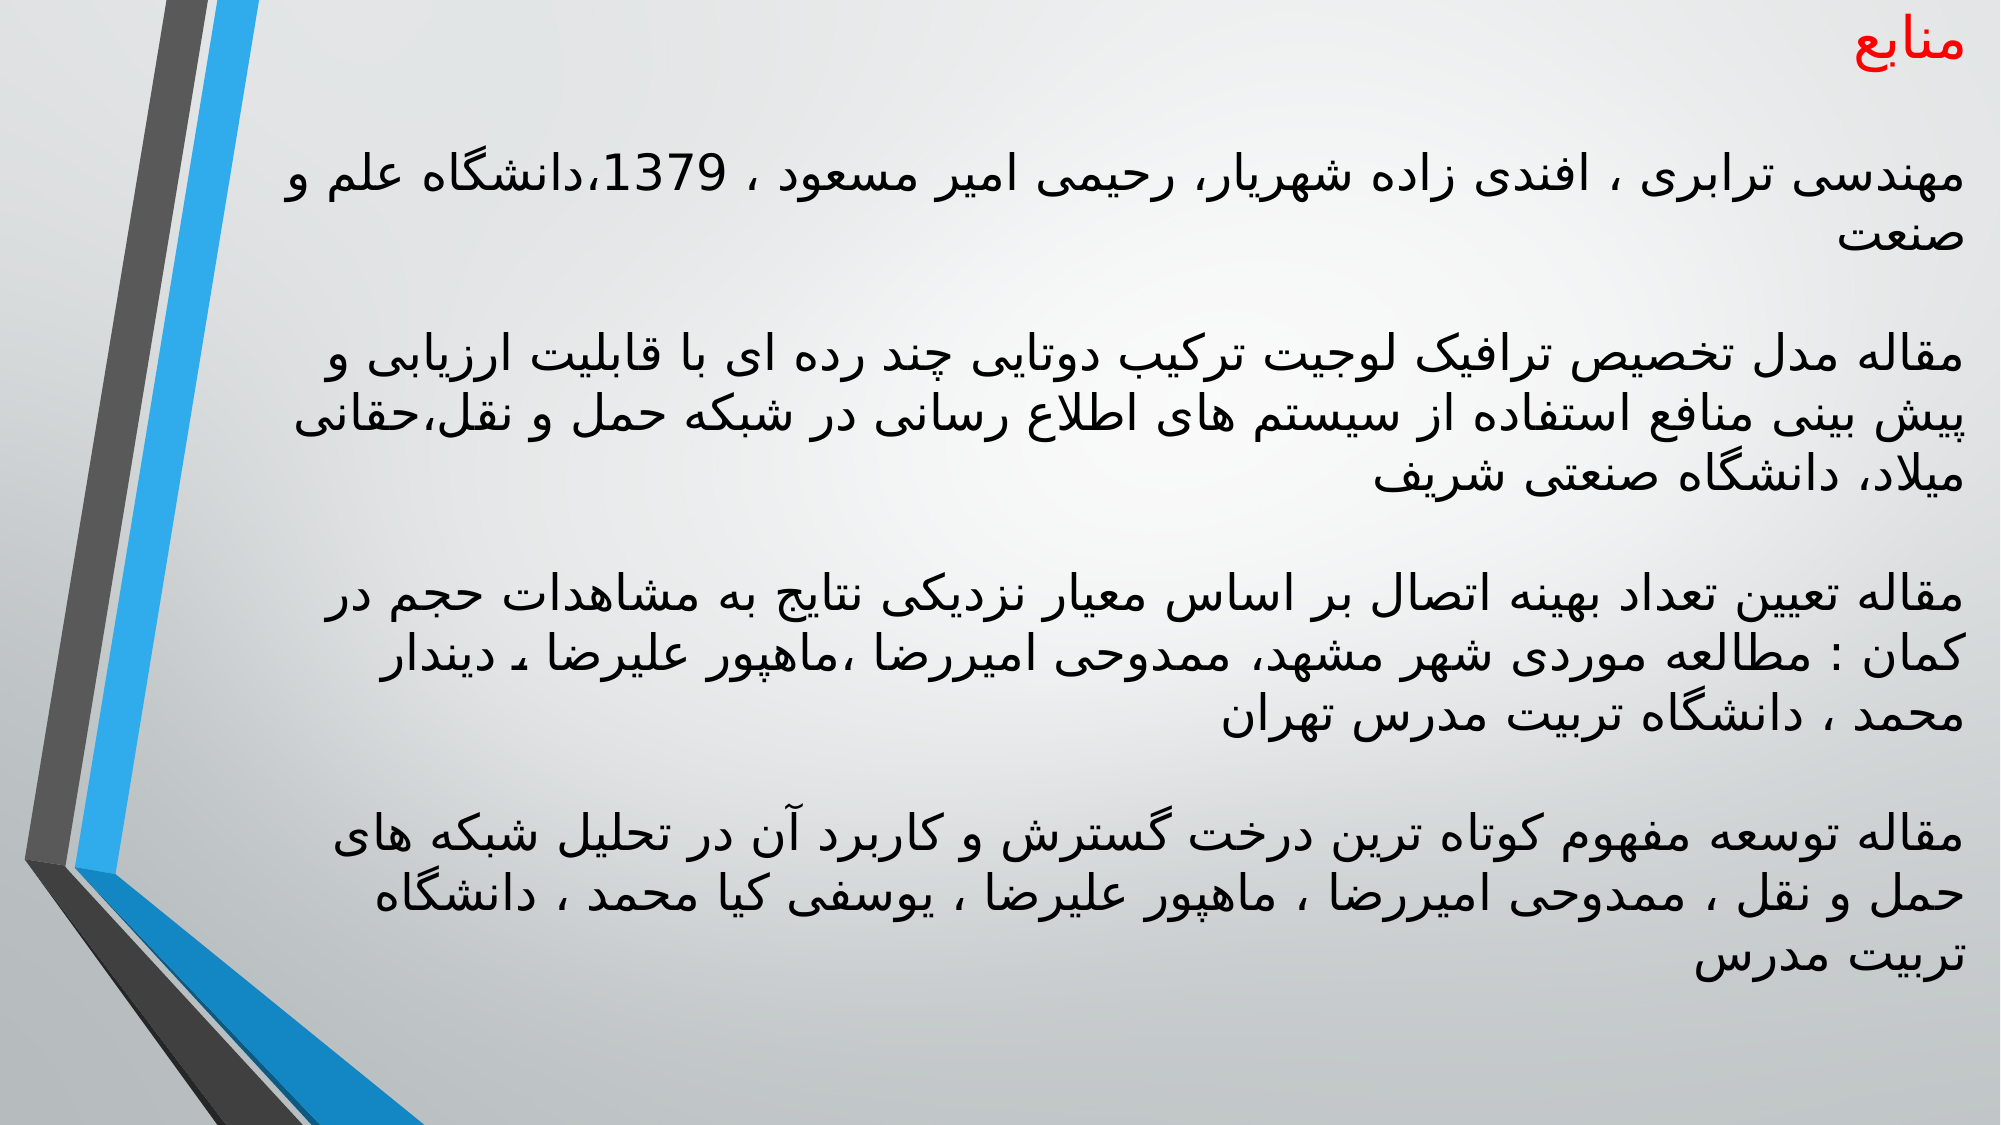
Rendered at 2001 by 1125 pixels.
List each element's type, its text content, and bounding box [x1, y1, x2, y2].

title منابع مهندسی ترابری ، افندی زاده شهریار، رحیمی امیر مسعود ، 1379،دانشگاه علم و صنعت مقاله مدل تخصیص ترافیک لوجیت ترکیب دوتایی چند رده ای با قابلیت ارزیابی و پیش بینی منافع استفاده از سیستم های اطلاع رسانی در شبکه حمل و نقل،حقانی میلاد، دانشگاه صنعتی شریف مقاله تعیین تعداد بهینه اتصال بر اساس معیار نزدیکی نتایج به مشاهدات حجم در کمان : مطالعه موردی شهر مشهد، ممدوحی امیررضا ،ماهپور علیرضا ، دیندار محمد ، دانشگاه تربیت مدرس تهران مقاله توسعه مفهوم کوتاه ترین درخت گسترش و کاربرد آن در تحلیل شبکه های حمل و نقل ، ممدوحی امیررضا ، ماهپور علیرضا ، یوسفی کیا محمد ، دانشگاه تربیت مدرس [257, 114, 1983, 867]
